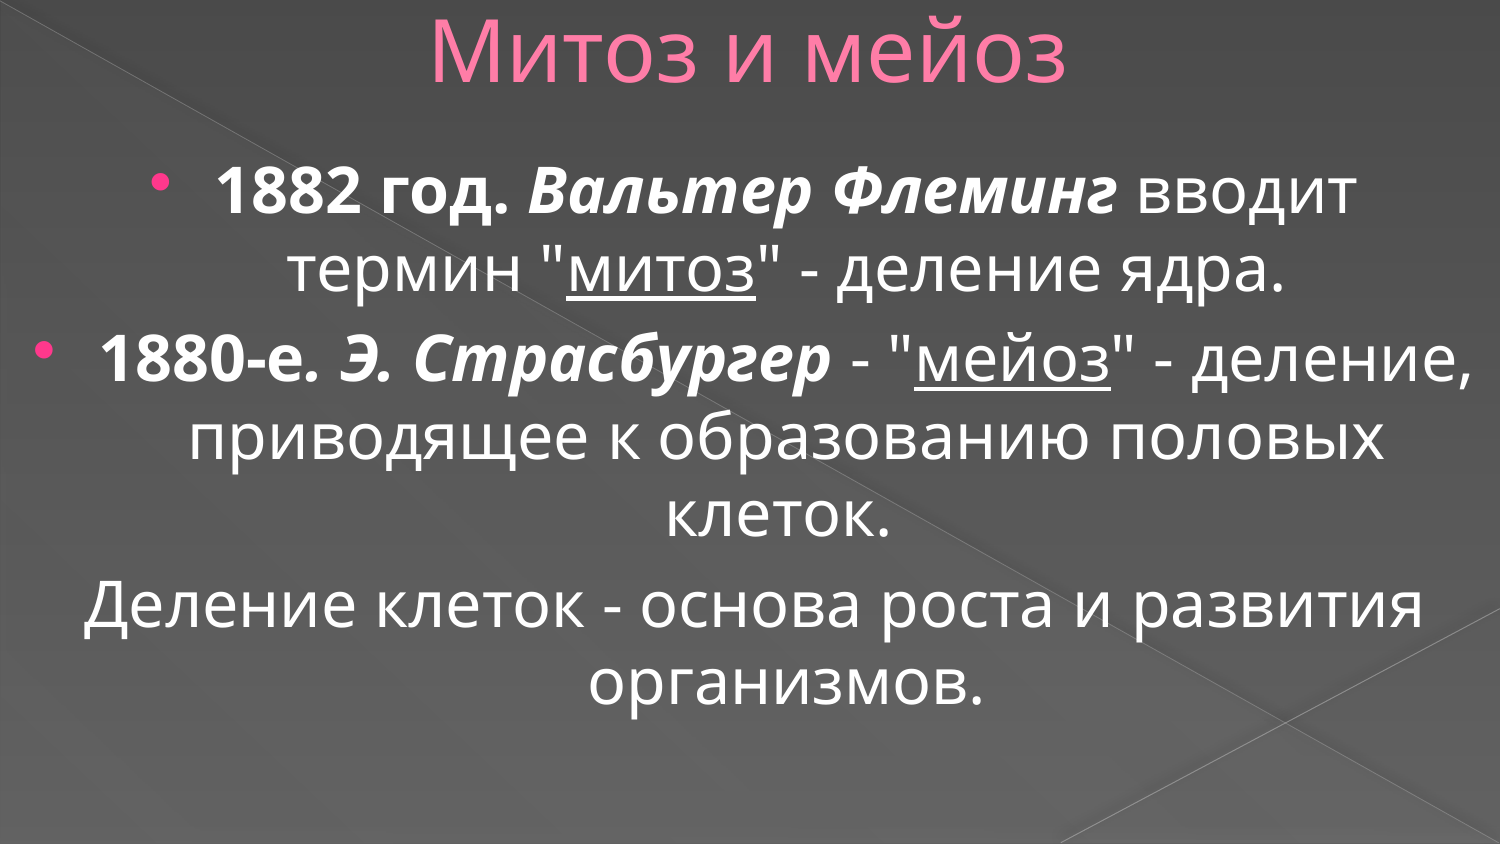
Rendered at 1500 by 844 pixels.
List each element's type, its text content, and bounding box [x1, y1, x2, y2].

list 1882 год. Вальтер Флеминг вводит термин "митоз" - деление ядра. 1880-е. Э. Страсбургер - "мейоз" - деление, приводящее к образованию половых клеток. Деление клеток - основа роста и развития организмов. [0, 141, 1500, 824]
title Митоз и мейоз [333, 0, 1500, 134]
text_box [25, 0, 338, 122]
